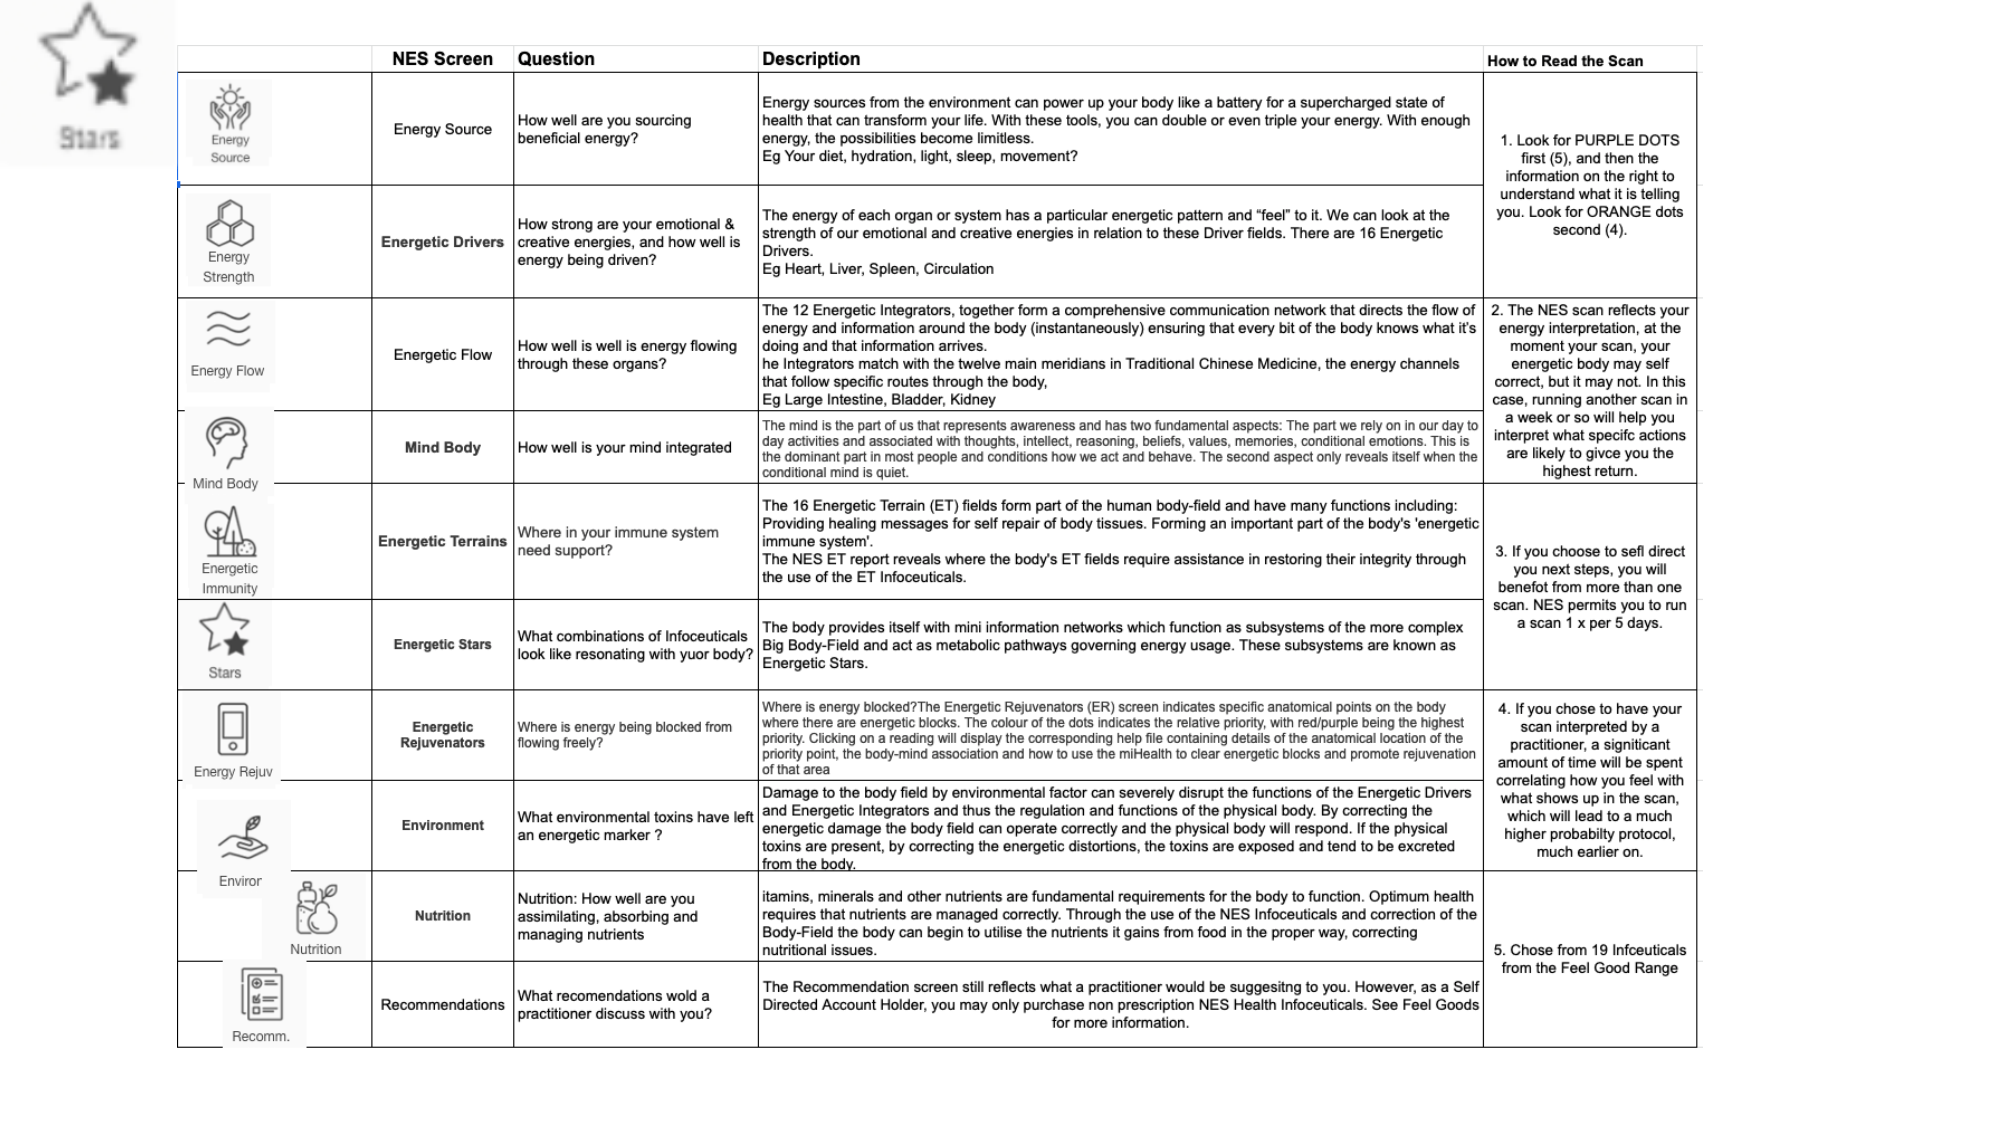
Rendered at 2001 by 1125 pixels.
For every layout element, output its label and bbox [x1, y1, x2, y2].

picture [0, 0, 1703, 1050]
